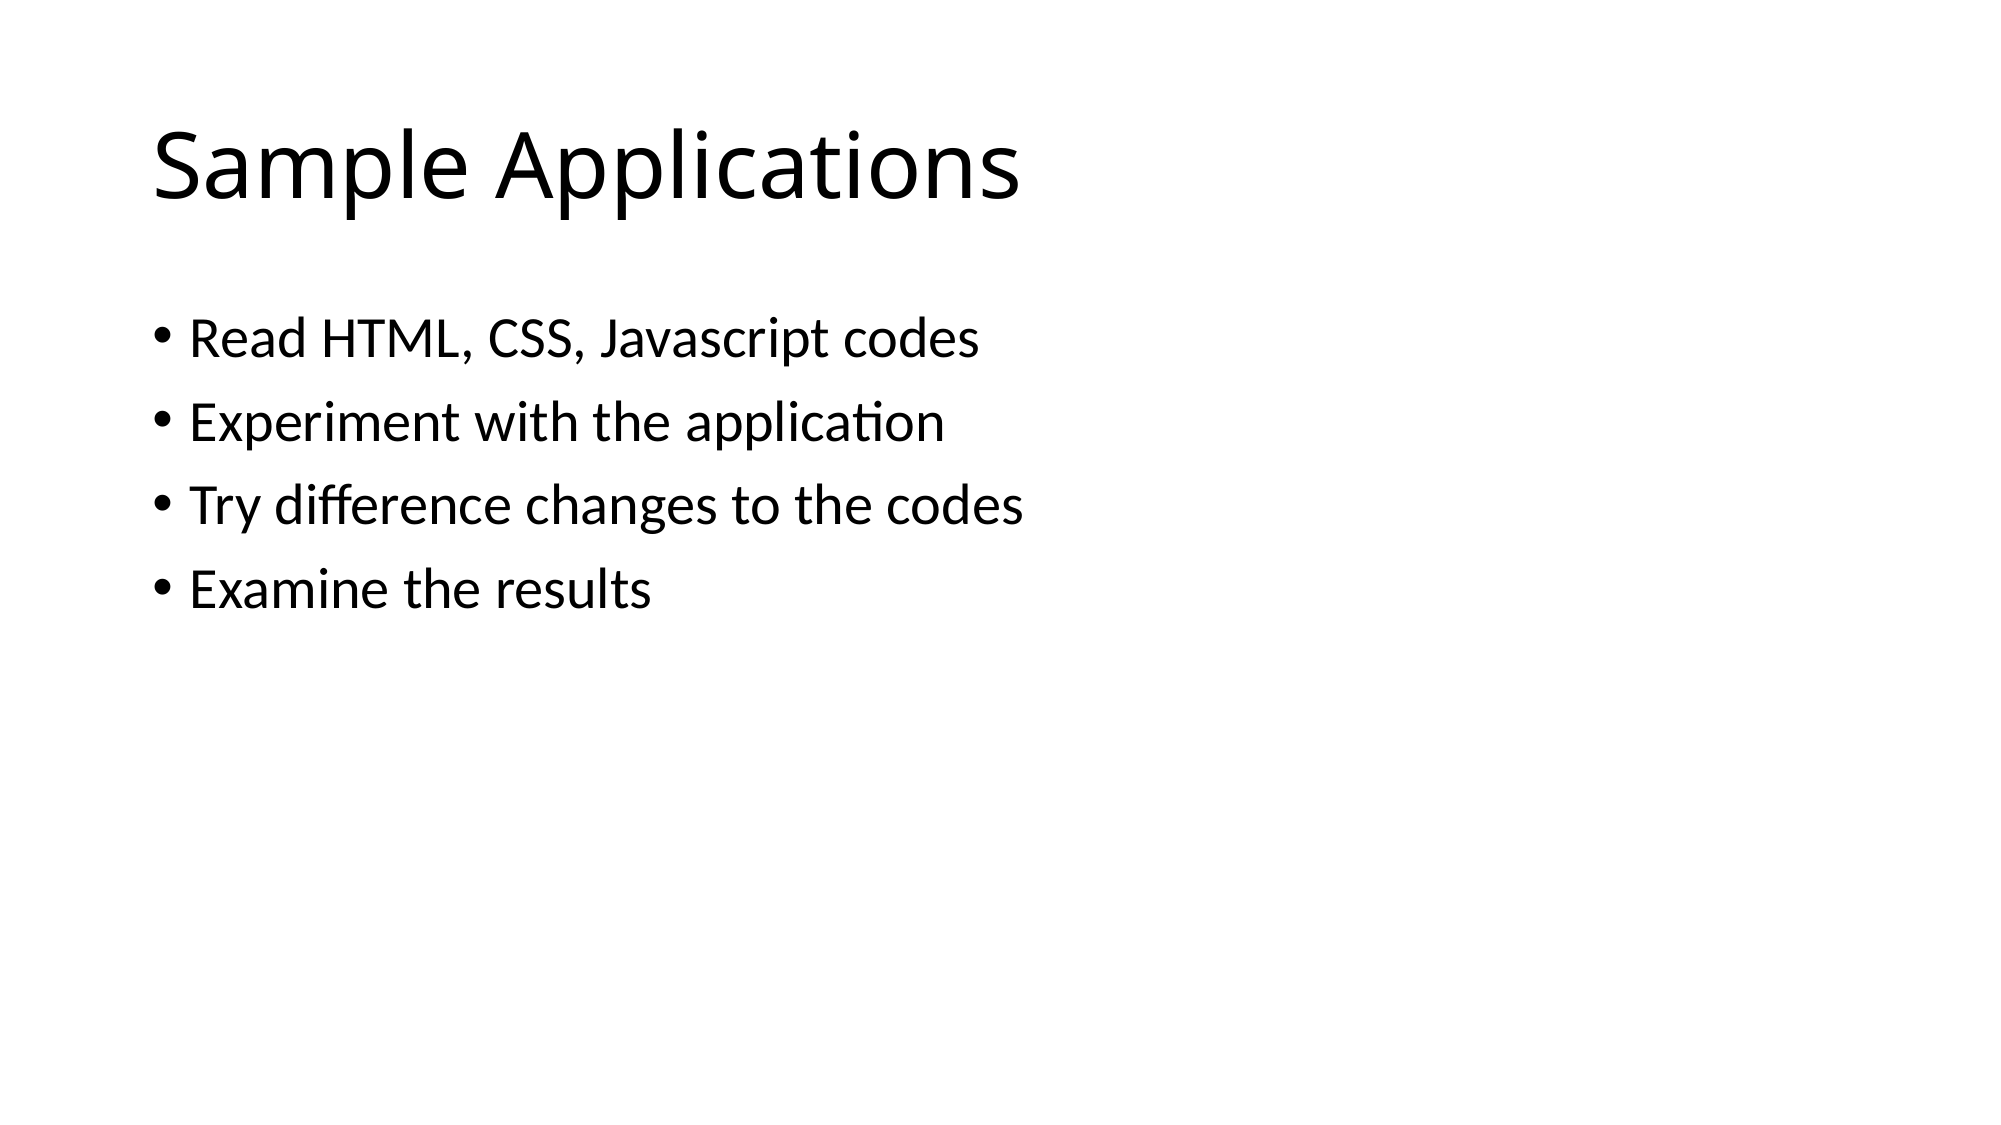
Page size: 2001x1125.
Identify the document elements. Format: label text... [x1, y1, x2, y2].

title Sample Applications [137, 59, 1863, 278]
list Read HTML, CSS, Javascript codes Experiment with the application Try difference changes to the codes Examine the results [137, 299, 1863, 1014]
